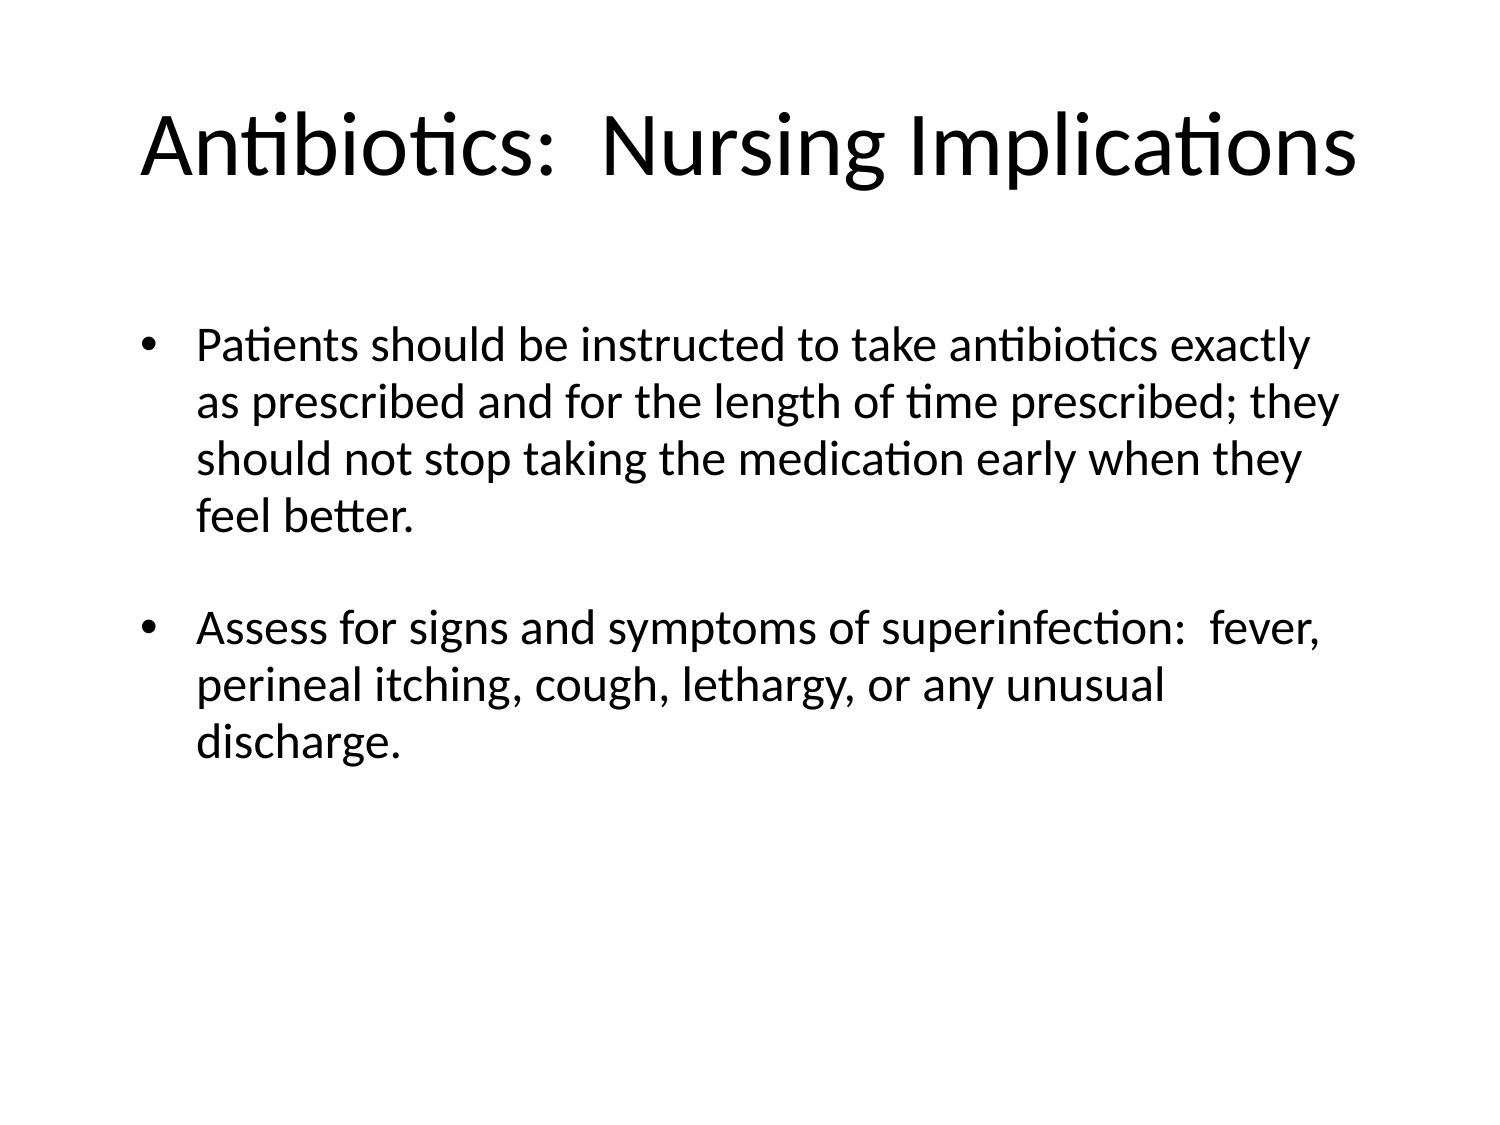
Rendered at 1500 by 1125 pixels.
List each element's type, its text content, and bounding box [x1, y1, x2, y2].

title Antibiotics: Nursing Implications [75, 45, 1425, 233]
list Patients should be instructed to take antibiotics exactly as prescribed and for the length of time prescribed; they should not stop taking the medication early when they feel better. Assess for signs and symptoms of superinfection: fever, perineal itching, cough, lethargy, or any unusual discharge. [125, 308, 1378, 984]
